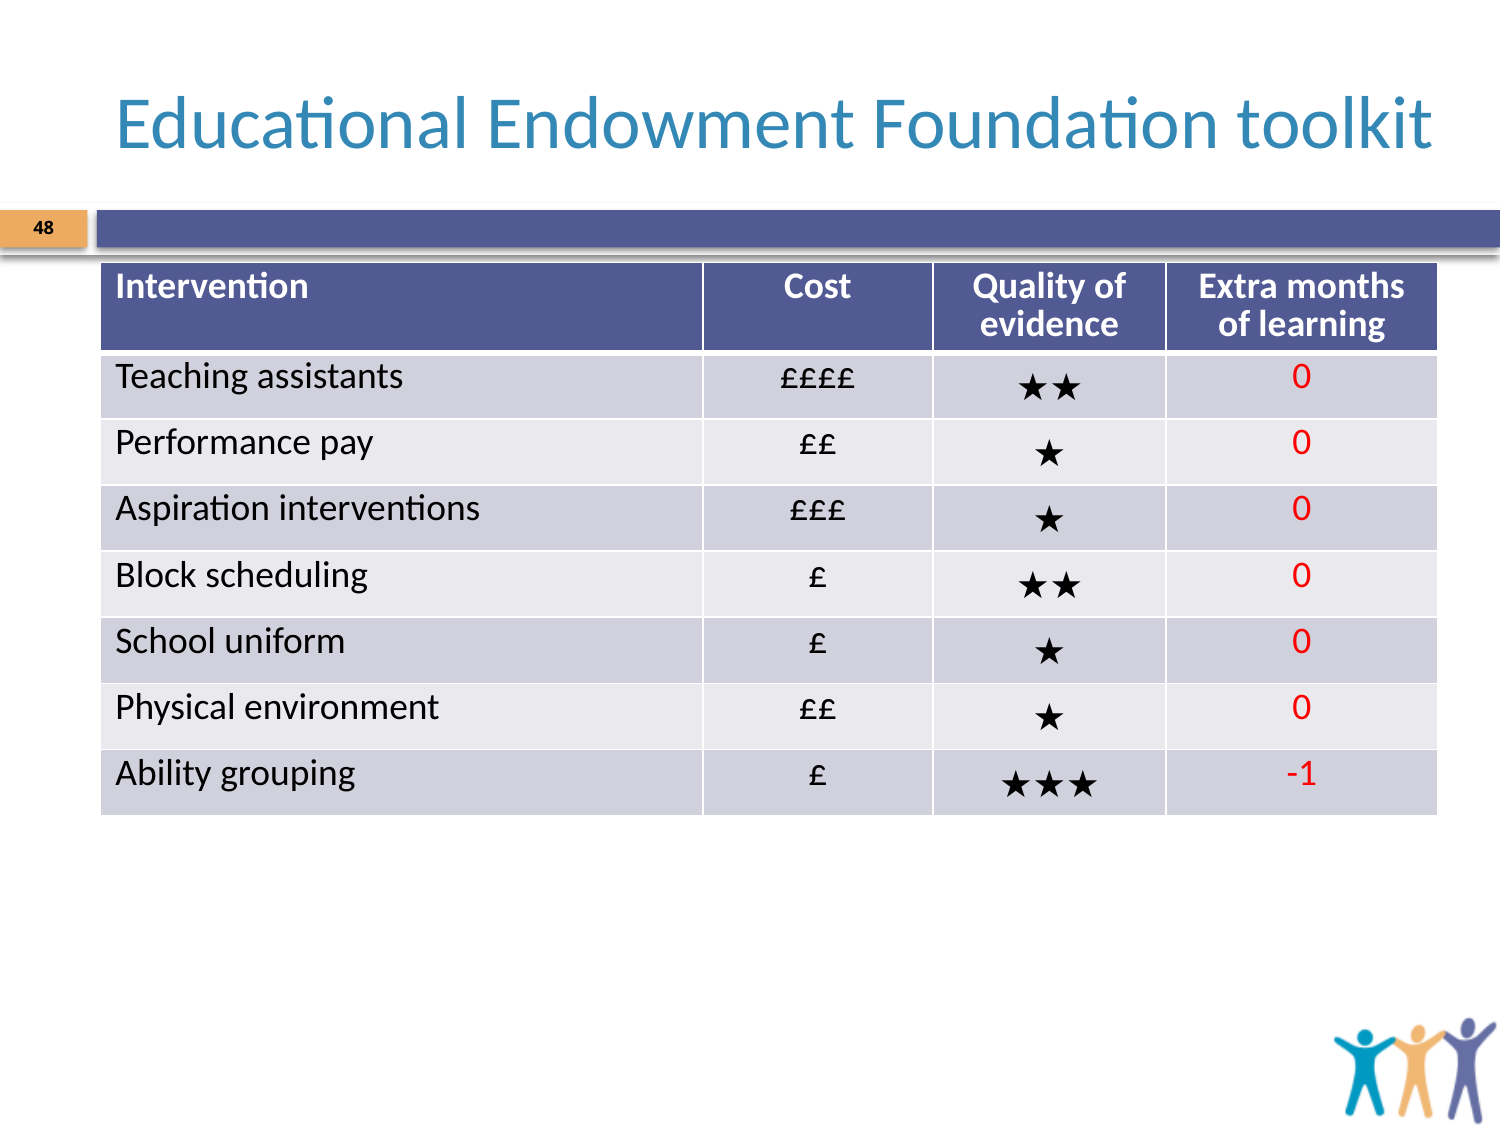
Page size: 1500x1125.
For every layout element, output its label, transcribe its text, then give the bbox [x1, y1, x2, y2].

table_cell Teaching assistants [101, 356, 702, 418]
table_header Quality of evidence [934, 263, 1165, 350]
table_cell ★ [934, 684, 1165, 749]
table_cell 0 [1167, 552, 1437, 616]
table_cell £ [704, 552, 932, 616]
table_cell ££ [704, 420, 932, 484]
table_cell £ [704, 750, 932, 815]
table_cell 0 [1167, 356, 1437, 418]
slide_number 48 [0, 208, 88, 249]
table_cell Performance pay [101, 420, 702, 484]
table_cell Block scheduling [101, 552, 702, 616]
table_cell £ [704, 618, 932, 683]
table_cell 0 [1167, 486, 1437, 550]
table_cell Physical environment [101, 684, 702, 749]
table_cell School uniform [101, 618, 702, 683]
table_cell 0 [1167, 420, 1437, 484]
table_cell ★ [934, 420, 1165, 484]
table_header Cost [704, 263, 932, 350]
table_cell ££ [704, 684, 932, 749]
table_cell £££ [704, 486, 932, 550]
table_cell 0 [1167, 618, 1437, 683]
table_cell ★★ [934, 356, 1165, 418]
table_cell -1 [1167, 750, 1437, 815]
table_header Intervention [101, 263, 702, 350]
table_cell Ability grouping [101, 750, 702, 815]
table_cell ★★★ [934, 750, 1165, 815]
table_cell ★★ [934, 552, 1165, 616]
table_cell ★ [934, 618, 1165, 683]
table_cell ★ [934, 486, 1165, 550]
table_cell ££££ [704, 356, 932, 418]
table_header Extra months of learning [1167, 263, 1437, 350]
table_cell Aspiration interventions [101, 486, 702, 550]
table_cell 0 [1167, 684, 1437, 749]
title Educational Endowment Foundation toolkit [100, 37, 1500, 200]
